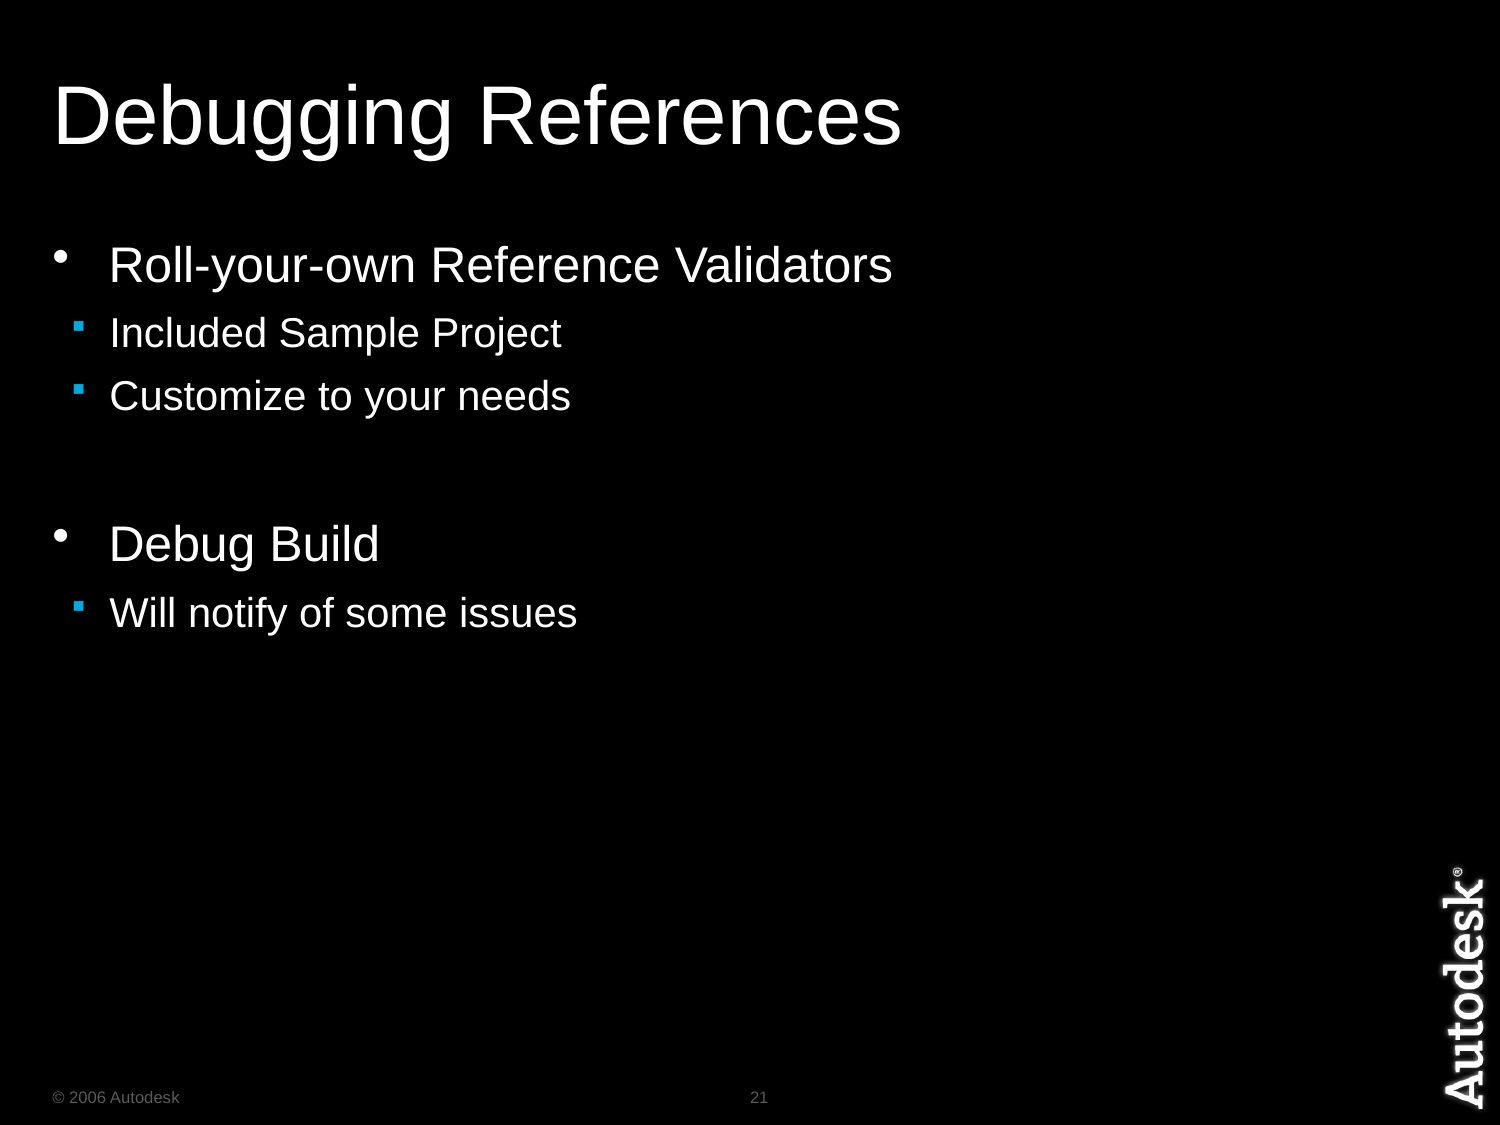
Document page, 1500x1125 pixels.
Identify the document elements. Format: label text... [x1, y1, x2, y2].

picture [1402, 0, 1500, 1125]
list Roll-your-own Reference Validators Included Sample Project Customize to your needs Debug Build Will notify of some issues [52, 231, 1401, 1073]
title Debugging References [52, 22, 1401, 211]
